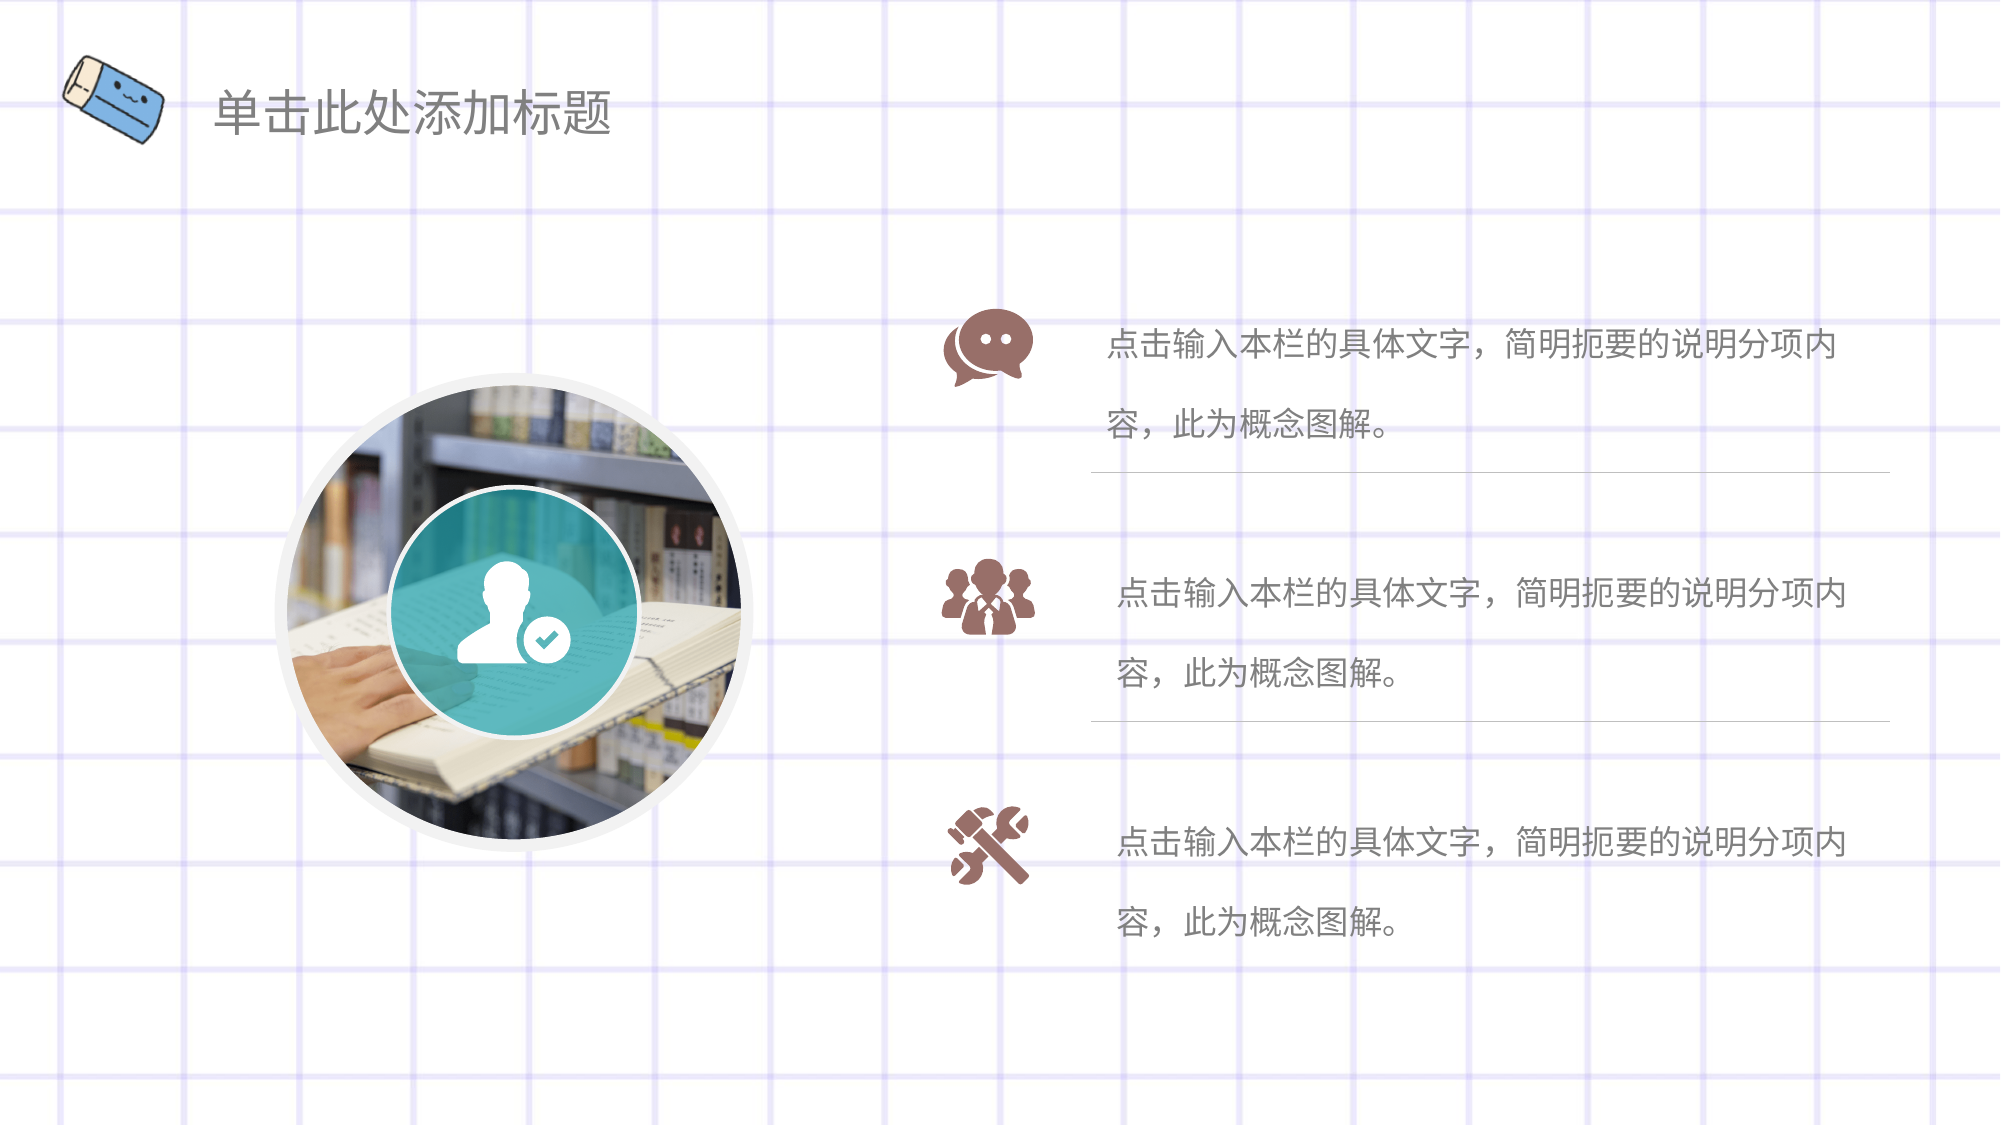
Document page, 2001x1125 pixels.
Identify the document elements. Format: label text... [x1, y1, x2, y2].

text_box 单击此处添加标题 [197, 69, 640, 154]
text_box [958, 308, 1033, 379]
picture [0, 0, 2001, 1125]
text_box 点击输入本栏的具体文字，简明扼要的说明分项内容，此为概念图解。 [1101, 539, 1880, 685]
text_box [522, 615, 572, 665]
text_box [941, 568, 970, 618]
text_box 点击输入本栏的具体文字，简明扼要的说明分项内容，此为概念图解。 [1091, 290, 1869, 436]
text_box [387, 486, 641, 739]
text_box [947, 806, 1030, 885]
text_box [961, 558, 1016, 635]
text_box [1007, 568, 1035, 618]
text_box [456, 560, 532, 665]
text_box 点击输入本栏的具体文字，简明扼要的说明分项内容，此为概念图解。 [1101, 788, 1880, 934]
text_box [943, 326, 998, 387]
text_box [279, 378, 749, 847]
